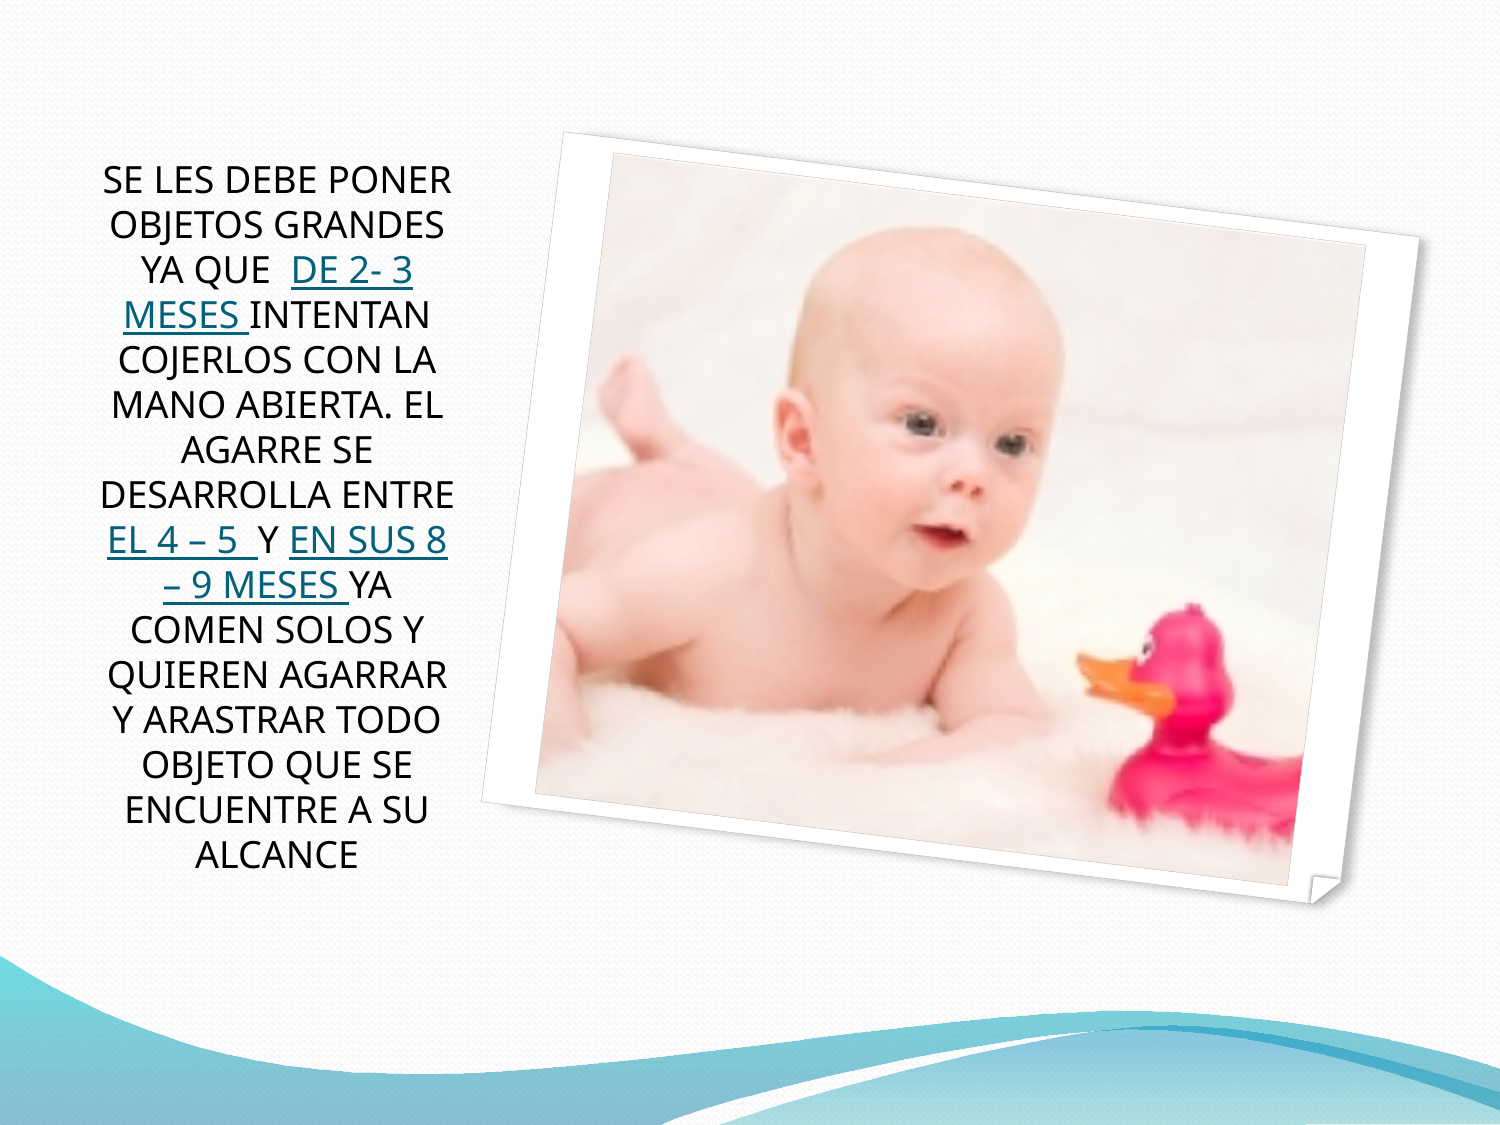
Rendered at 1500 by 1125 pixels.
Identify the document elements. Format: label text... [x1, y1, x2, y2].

picture [536, 156, 1365, 885]
list SE LES DEBE PONER OBJETOS GRANDES YA QUE DE 2- 3 MESES INTENTAN COJERLOS CON LA MANO ABIERTA. EL AGARRE SE DESARROLLA ENTRE EL 4 – 5 Y EN SUS 8 – 9 MESES YA COMEN SOLOS Y QUIEREN AGARRAR Y ARASTRAR TODO OBJETO QUE SE ENCUENTRE A SU ALCANCE [88, 149, 463, 917]
